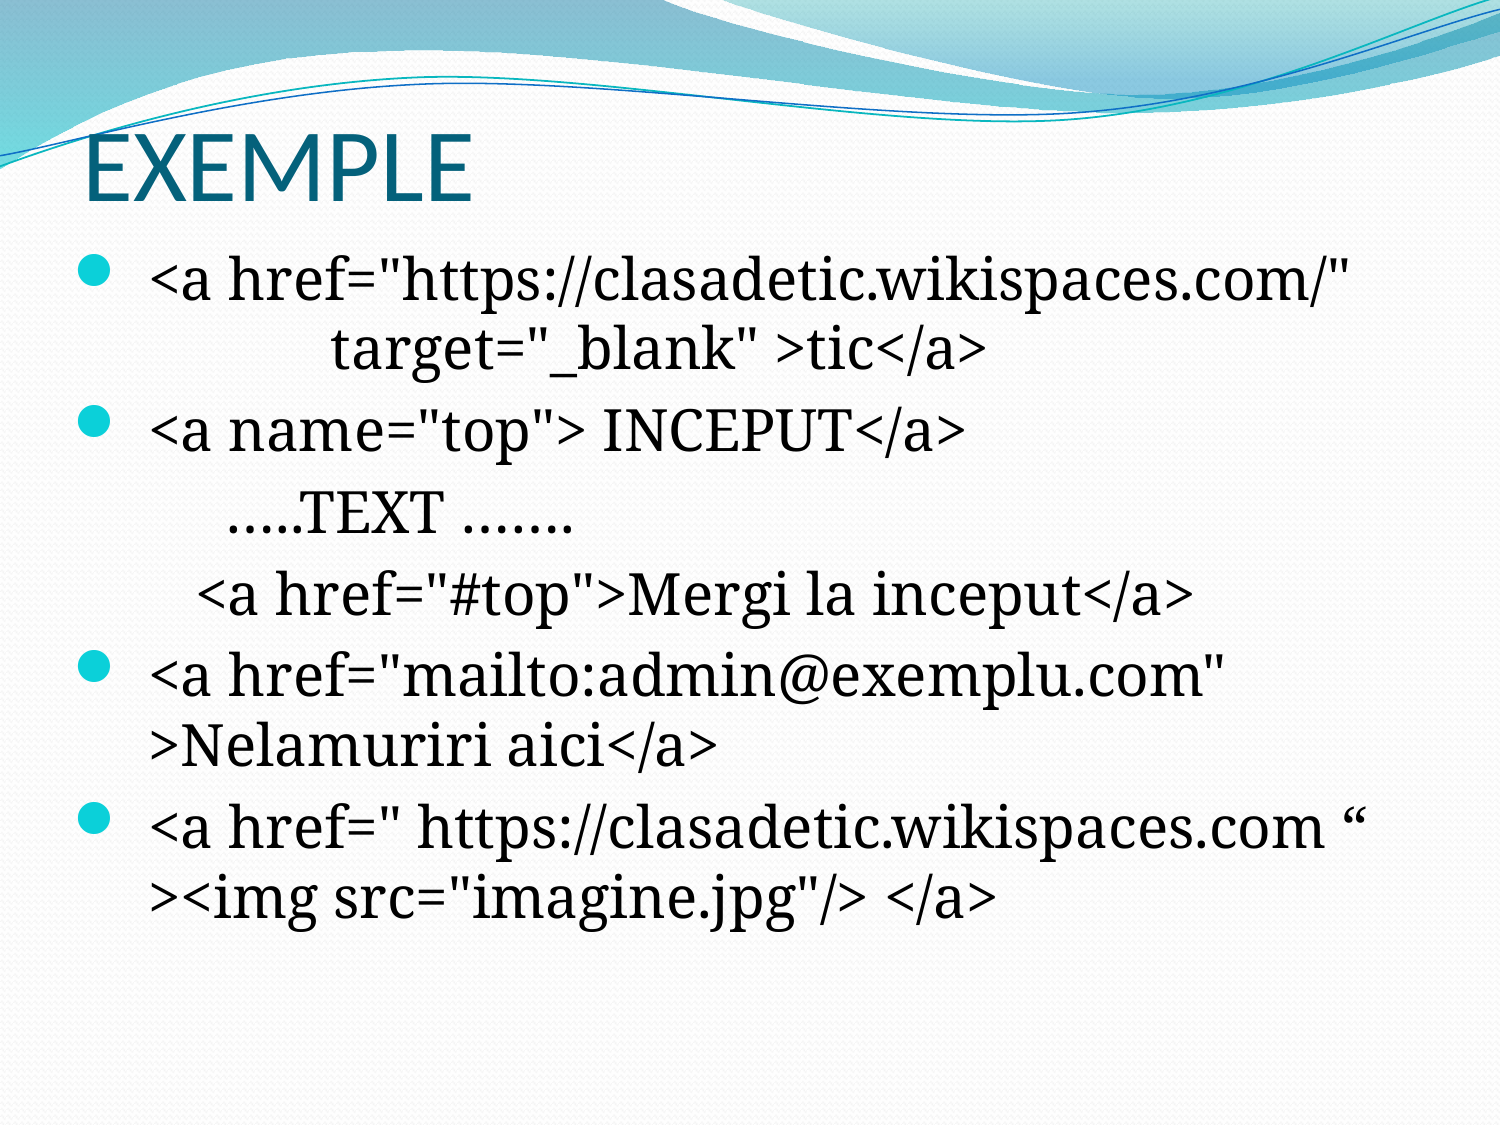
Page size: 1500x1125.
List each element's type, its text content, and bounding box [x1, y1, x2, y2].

title EXEMPLE [82, 35, 1432, 223]
list <a href="https://clasadetic.wikispaces.com/" target="_blank" >tic</a> <a name="top"> INCEPUT</a> …..TEXT ……. <a href="#top">Mergi la inceput</a> <a href="mailto:admin@exemplu.com" >Nelamuriri aici</a> <a href=" https://clasadetic.wikispaces.com “ ><img src="imagine.jpg"/> </a> [58, 234, 1500, 968]
